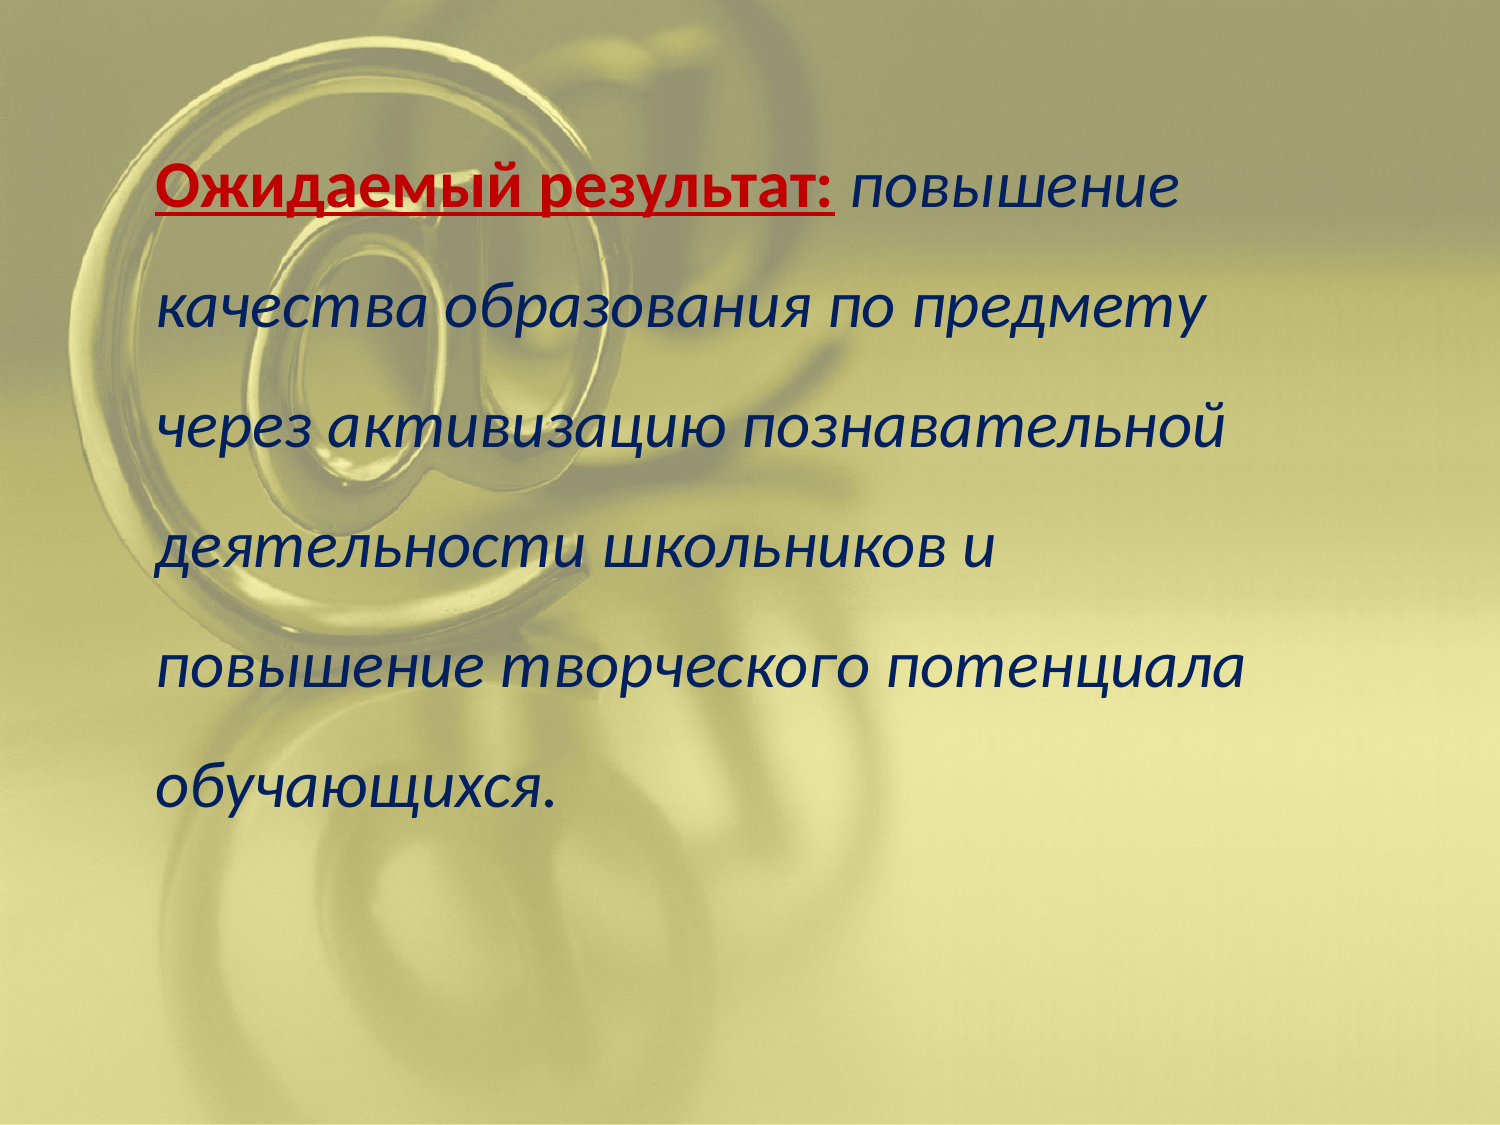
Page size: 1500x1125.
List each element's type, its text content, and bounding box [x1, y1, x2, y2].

picture [0, 0, 1500, 1125]
text_box Ожидаемый результат: повышение качества образования по предмету через активизацию познавательной деятельности школьников и повышение творческого потенциала обучающихся. [140, 93, 1348, 874]
